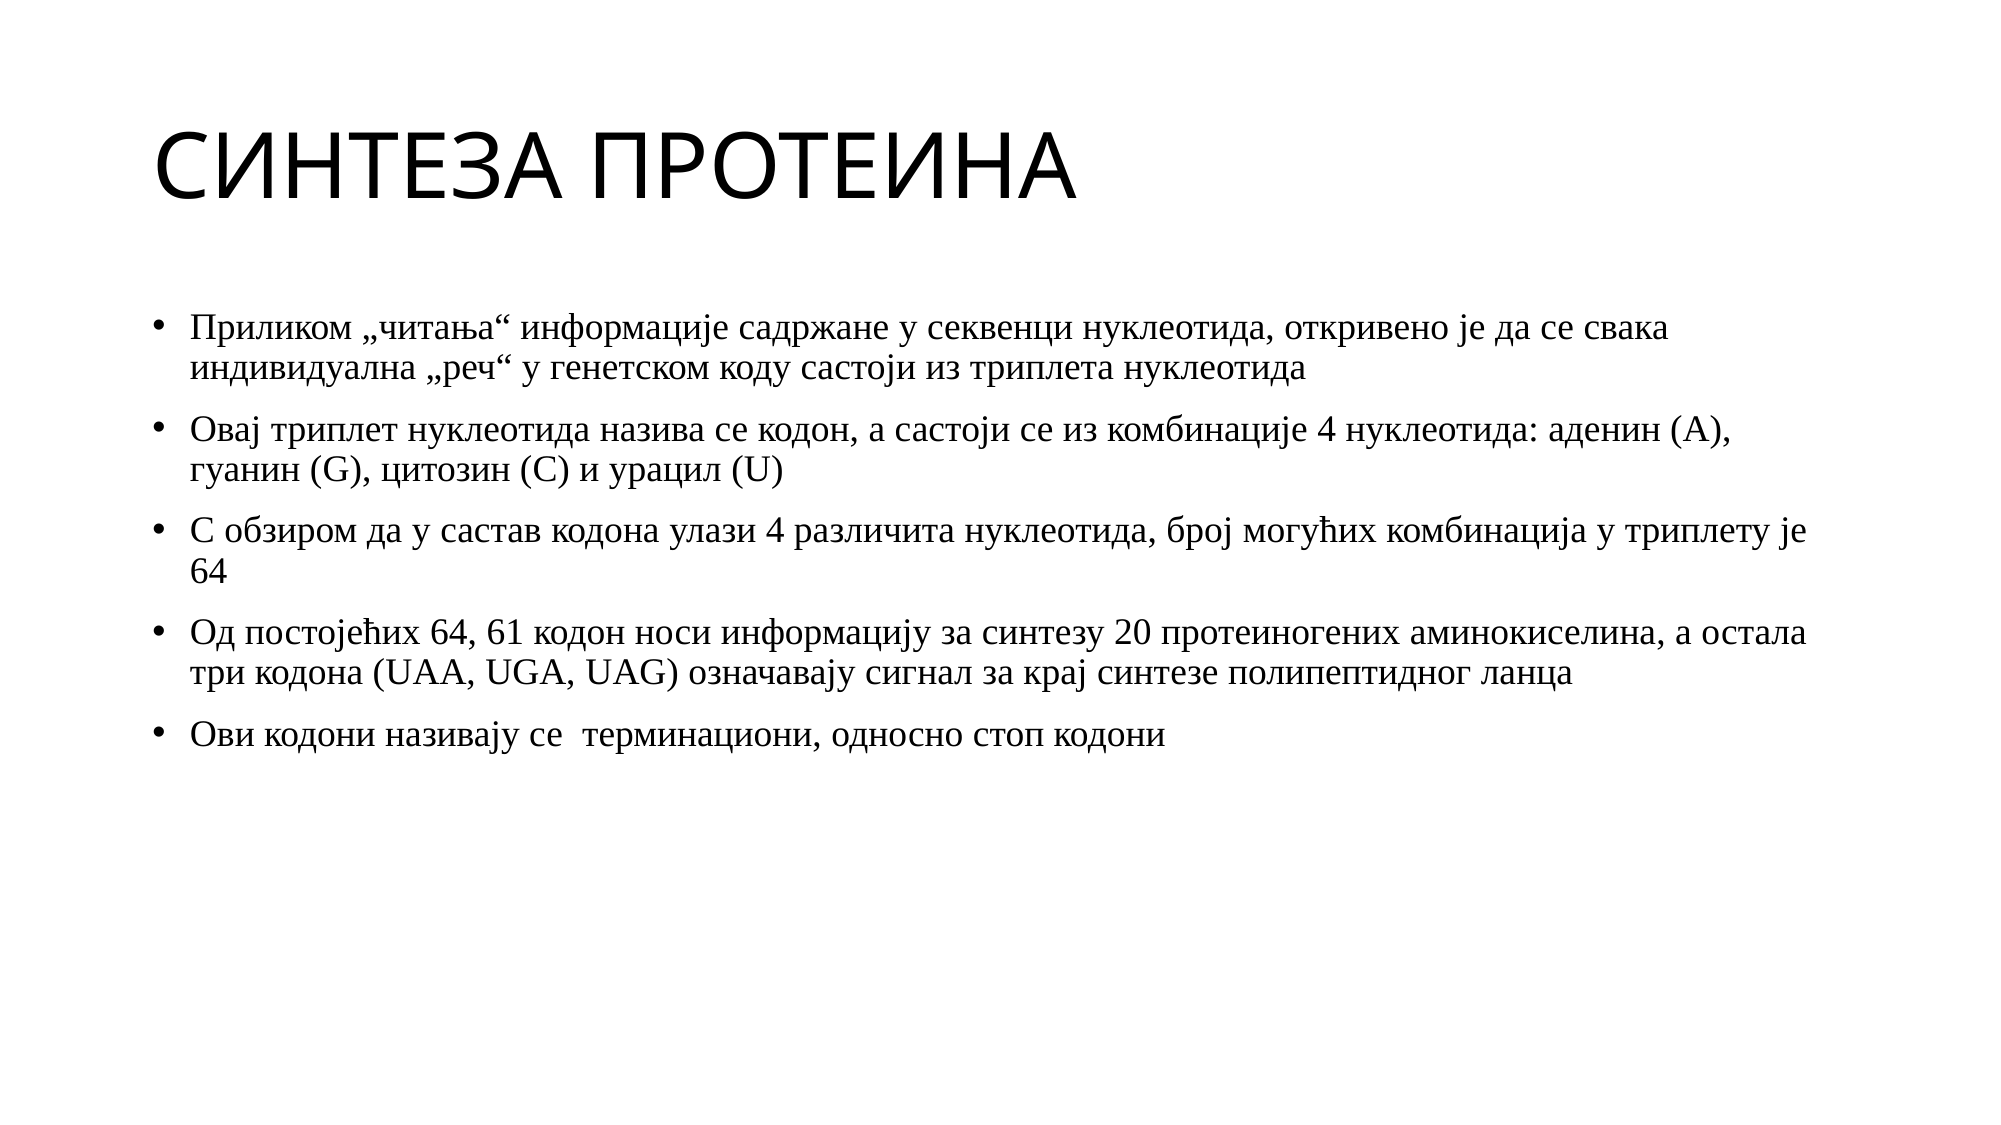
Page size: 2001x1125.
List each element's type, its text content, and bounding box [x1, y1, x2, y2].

title СИНТЕЗА ПРОТЕИНА [137, 59, 1863, 278]
list Приликом „читања“ информације садржане у секвенци нуклеотида, откривено је да се свака индивидуална „реч“ у генетском коду састоји из триплета нуклеотида Овај триплет нуклеотида назива се кодон, а састоји се из комбинације 4 нуклеотида: аденин (А), гуанин (G), цитозин (C) и урацил (U) С обзиром да у састав кодона улази 4 различита нуклеотида, број могућих комбинација у триплету је 64 Од постојећих 64, 61 кодон носи информацију за синтезу 20 протеиногених аминокиселина, а остала три кодона (UАА, UGА, UАG) означавају сигнал за крај синтезе полипептидног ланца Ови кодони називају се терминациони, односно стоп кодони [137, 299, 1863, 1014]
